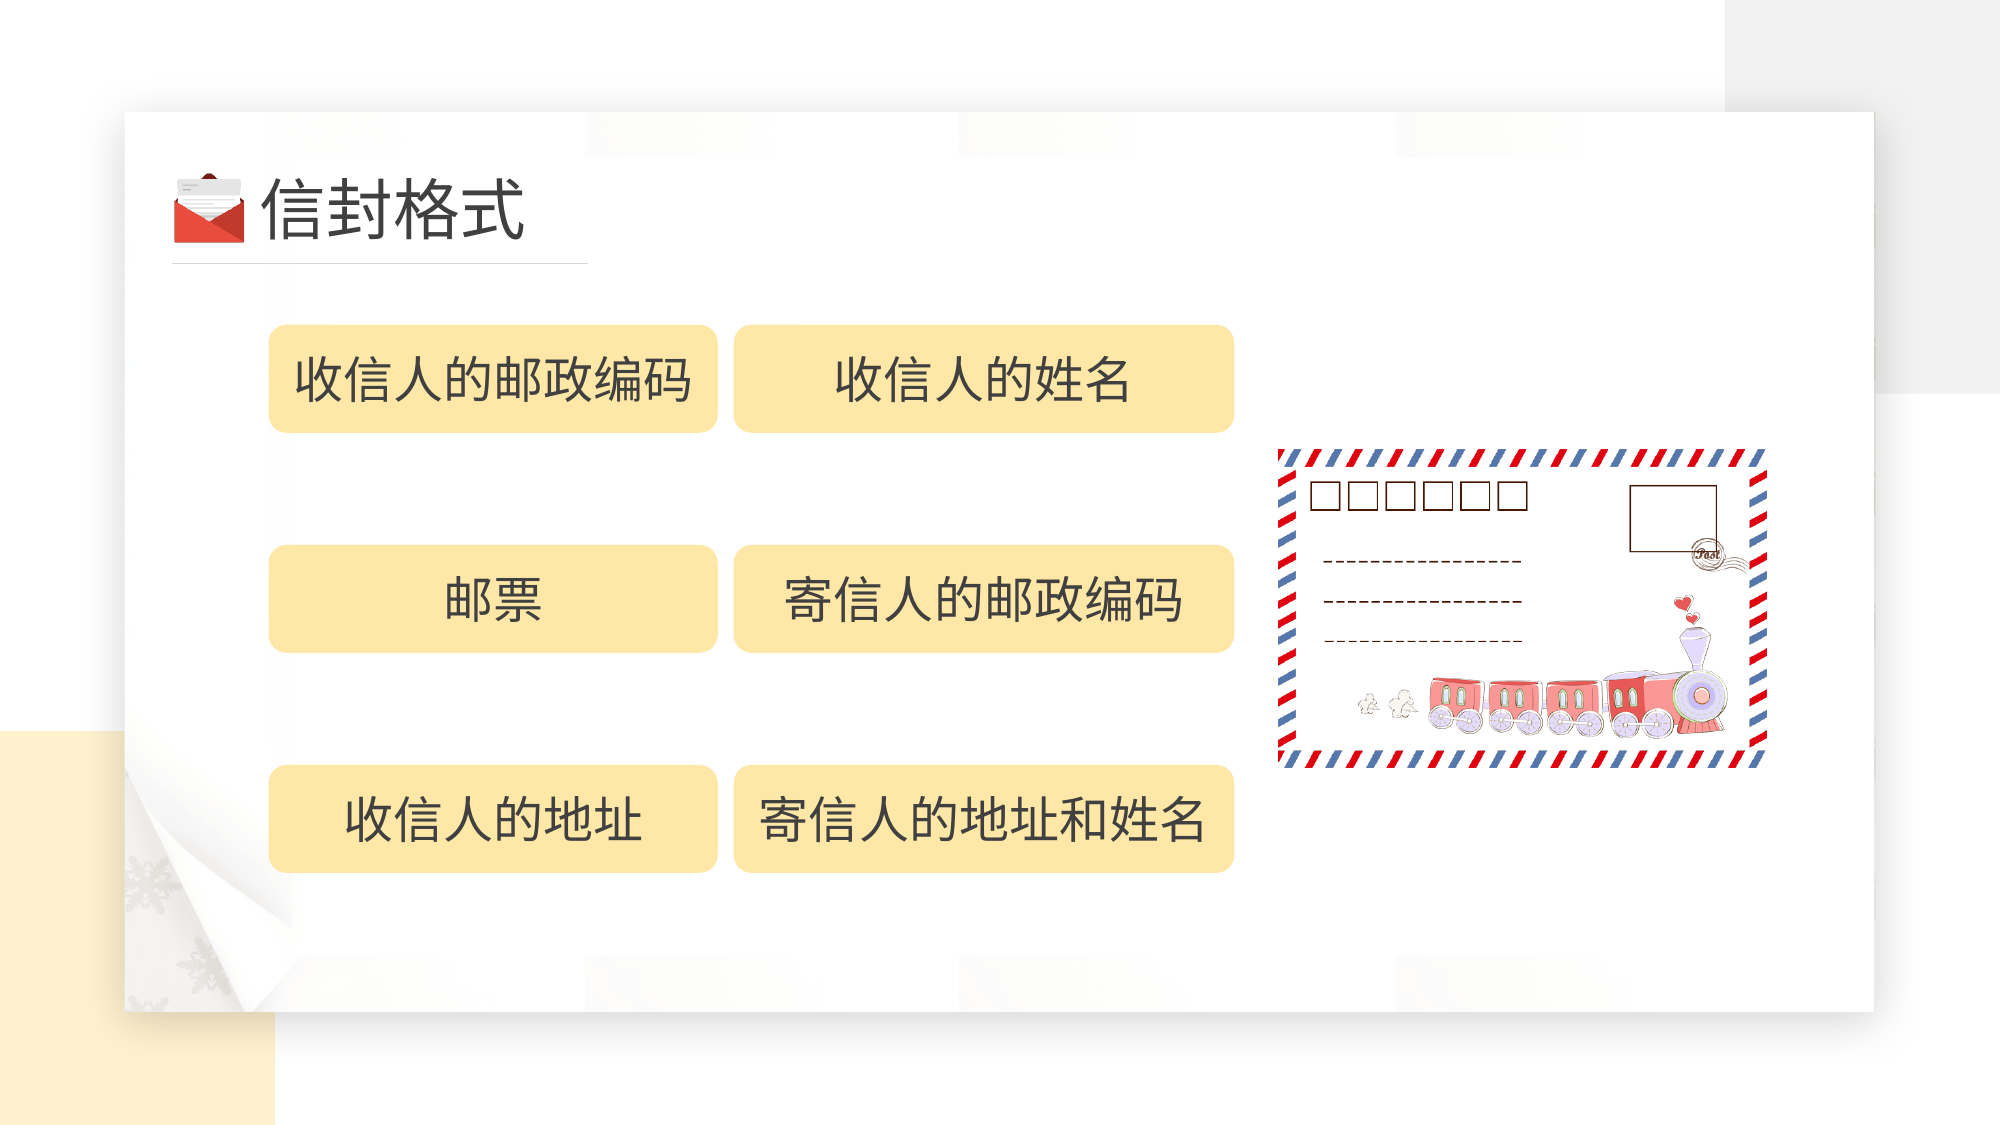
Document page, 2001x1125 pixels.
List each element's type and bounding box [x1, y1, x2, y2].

picture [124, 112, 1876, 1012]
text_box [0, 0, 2000, 1125]
